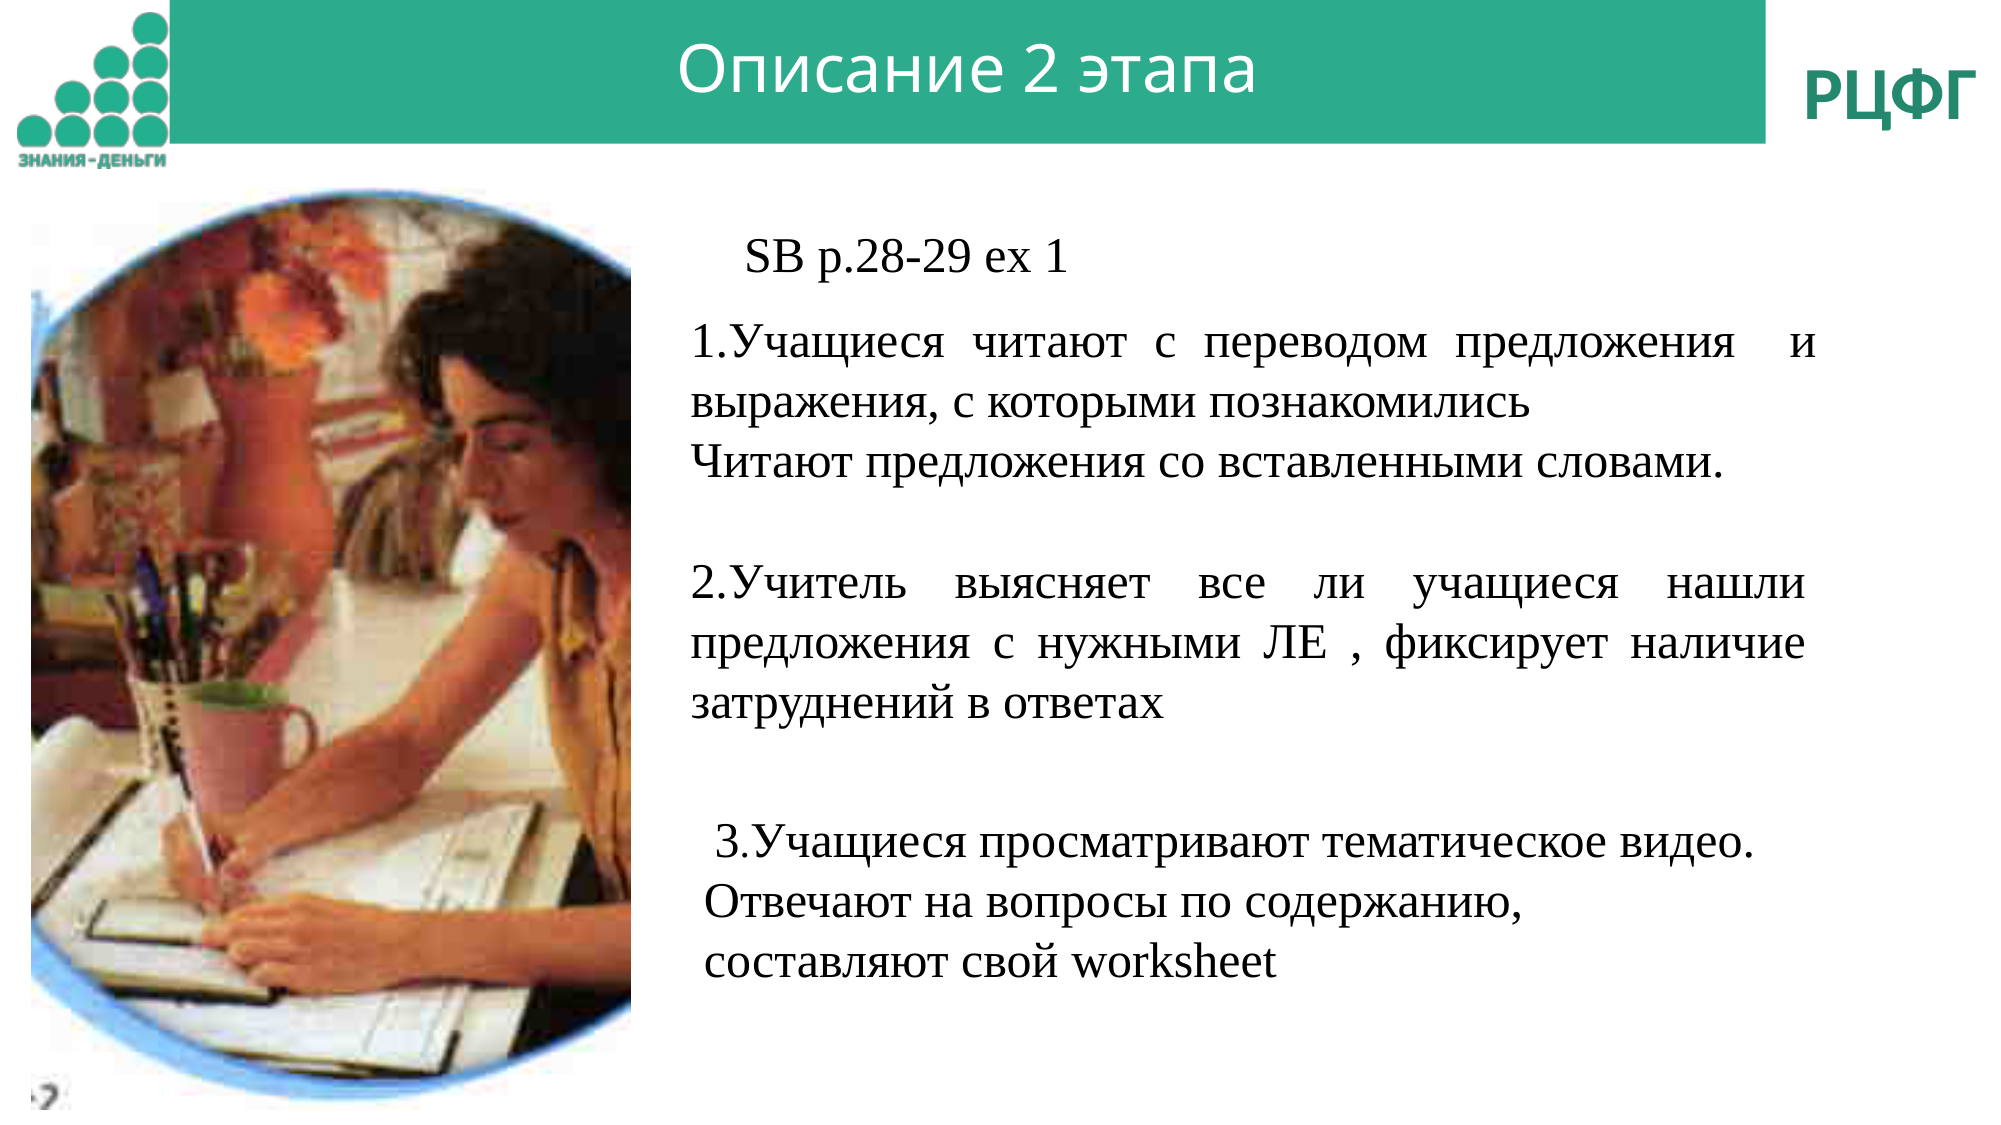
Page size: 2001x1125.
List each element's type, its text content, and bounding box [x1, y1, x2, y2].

picture [31, 187, 631, 1110]
text_box 3.Учащиеся просматривают тематическое видео. Отвечают на вопросы по содержанию, составляют свой worksheet [689, 800, 1772, 995]
text_box 1.Учащиеся читают с переводом предложения и выражения, с которыми познакомились Читают предложения со вставленными словами. [675, 300, 1832, 496]
text_box РЦФГ [1788, 37, 1993, 143]
text_box 2.Учитель выясняет все ли учащиеся нашли предложения с нужными ЛЕ , фиксирует наличие затруднений в ответах [675, 540, 1822, 736]
text_box SB p.28-29 ex 1 [719, 214, 1165, 290]
picture [17, 12, 170, 169]
text_box Описание 2 этапа [169, 0, 1766, 144]
